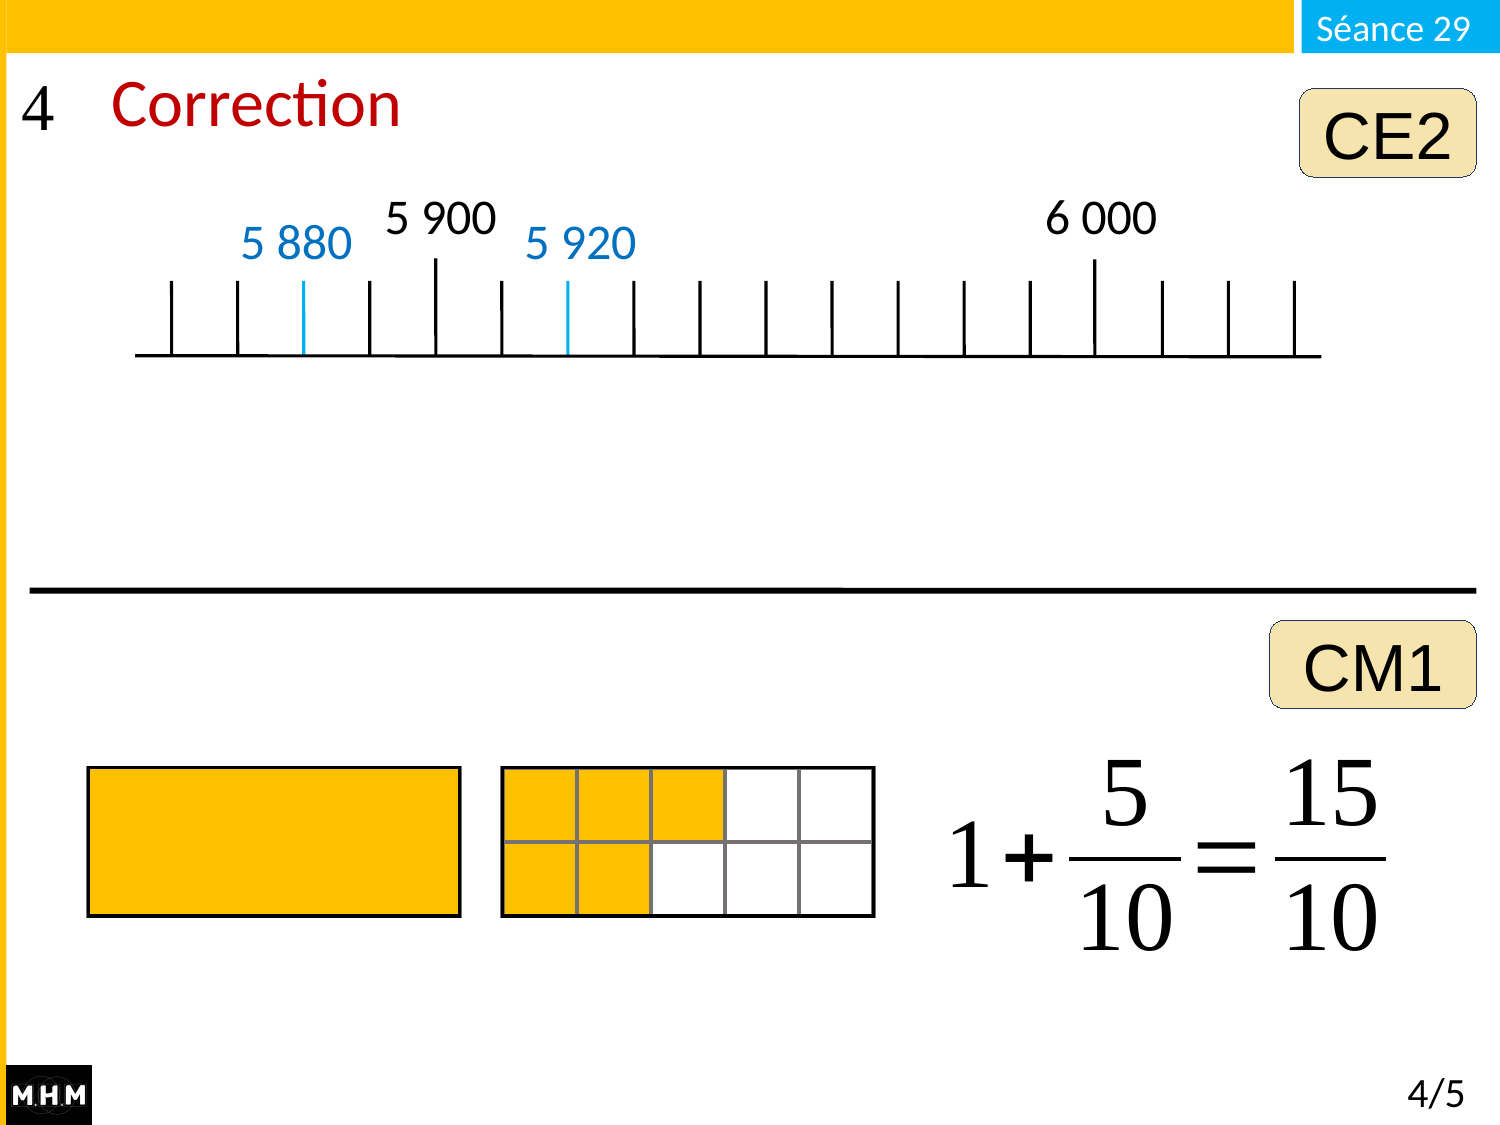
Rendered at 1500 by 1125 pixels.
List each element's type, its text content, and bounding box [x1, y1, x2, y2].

list 4/5 [1373, 1064, 1500, 1125]
title Correction [96, 60, 1391, 150]
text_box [134, 176, 1322, 357]
picture [6, 1065, 92, 1125]
text_box CM1 [1269, 620, 1477, 709]
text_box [88, 767, 460, 917]
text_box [502, 767, 874, 917]
text_box CE2 [1299, 88, 1477, 178]
